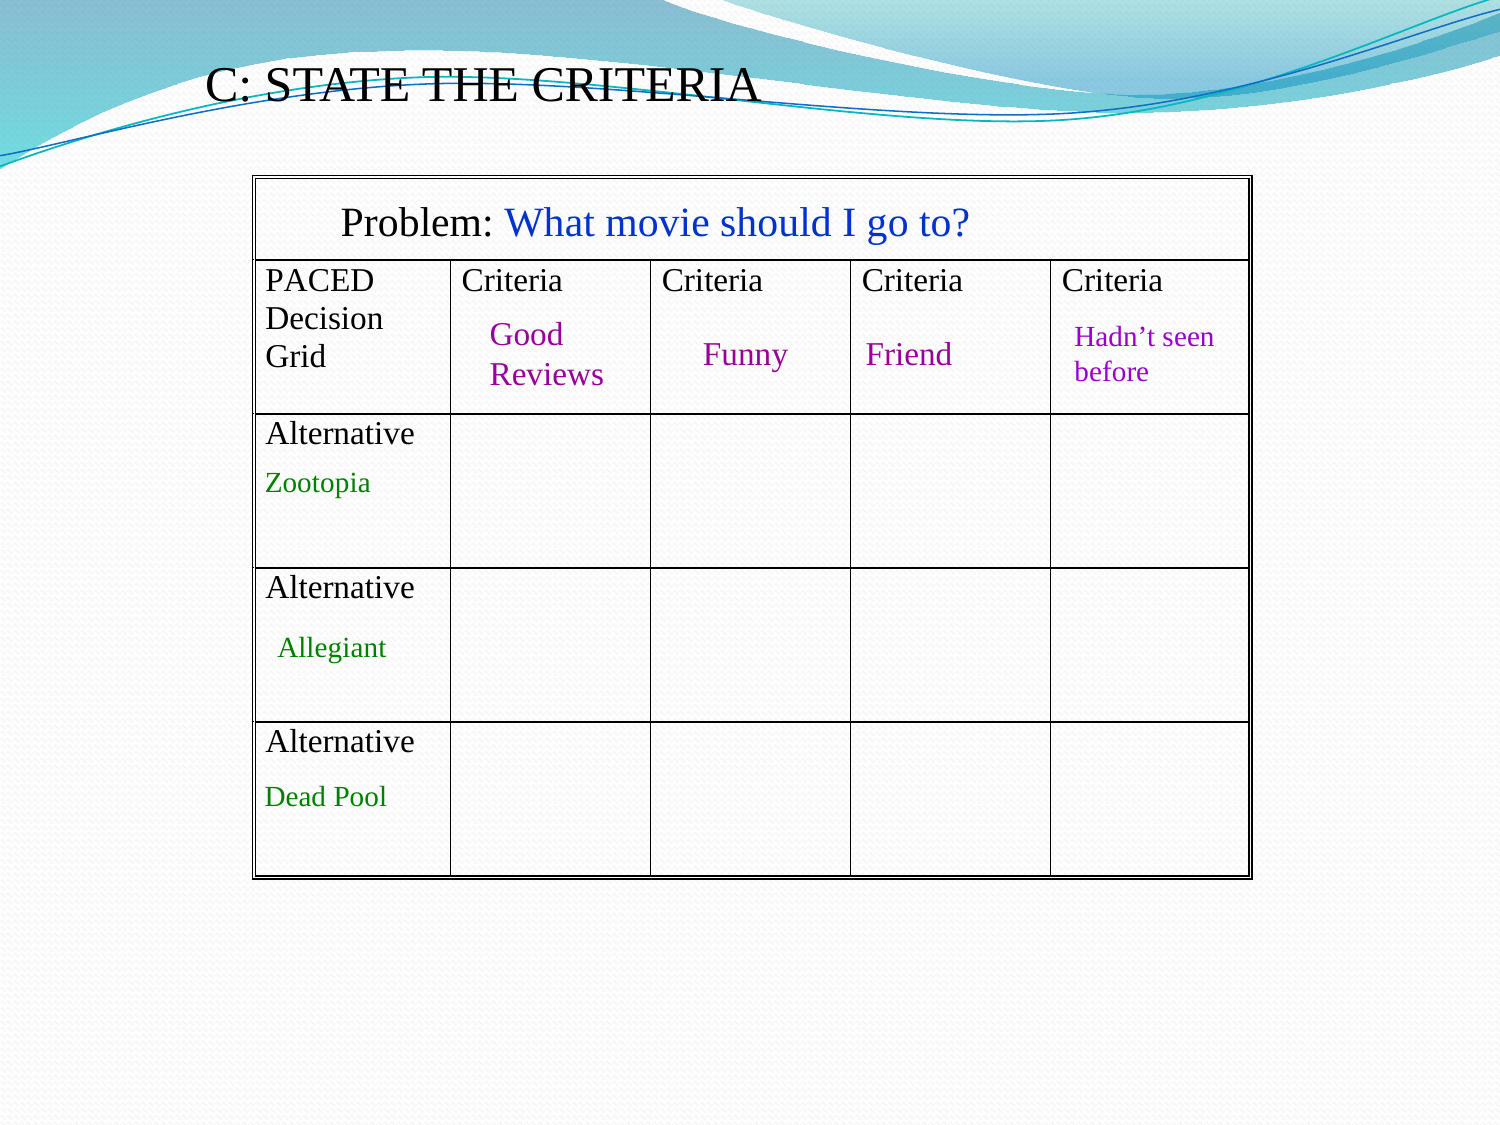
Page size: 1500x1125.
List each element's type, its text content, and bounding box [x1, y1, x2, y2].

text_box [236, 174, 1263, 980]
text_box C: STATE THE CRITERIA [190, 44, 777, 119]
